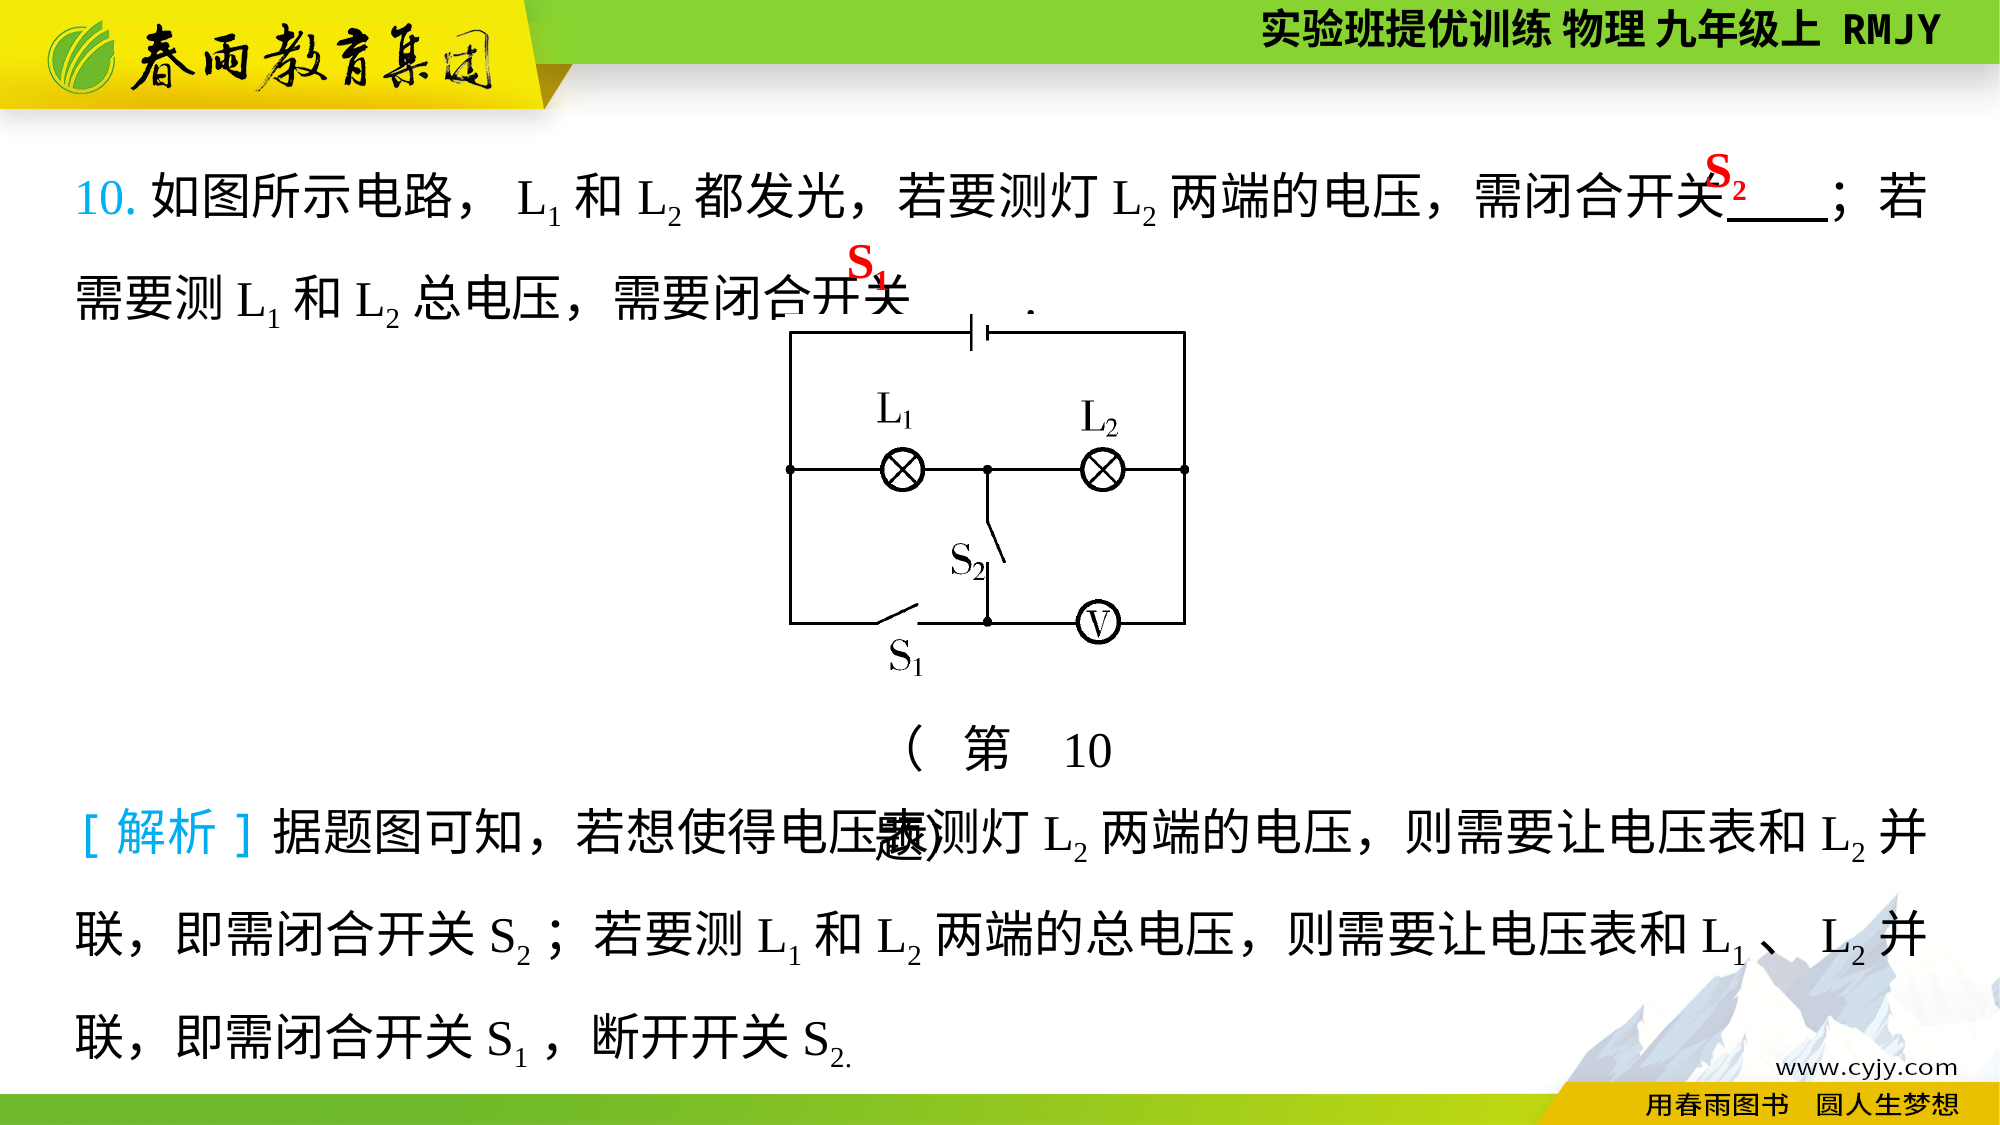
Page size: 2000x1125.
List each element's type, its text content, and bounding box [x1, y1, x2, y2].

text_box S1 [831, 220, 904, 304]
text_box [解析]据题图可知，若想使得电压表测灯L2两端的电压，则需要让电压表和L2并联，即需闭合开关S2；若要测L1和L2两端的总电压，则需要让电压表和L1、L2并联，即需闭合开关S1，断开开关S2. [59, 758, 1944, 1081]
picture [0, 0, 2000, 1125]
text_box S2 [1689, 130, 1762, 214]
list 10.如图所示电路，L1和L2都发光，若要测灯L2两端的电压，需闭合开关 ；若需要测L1和L2总电压，需要闭合开关 . [59, 122, 1944, 320]
text_box （第10题） [859, 697, 1140, 758]
